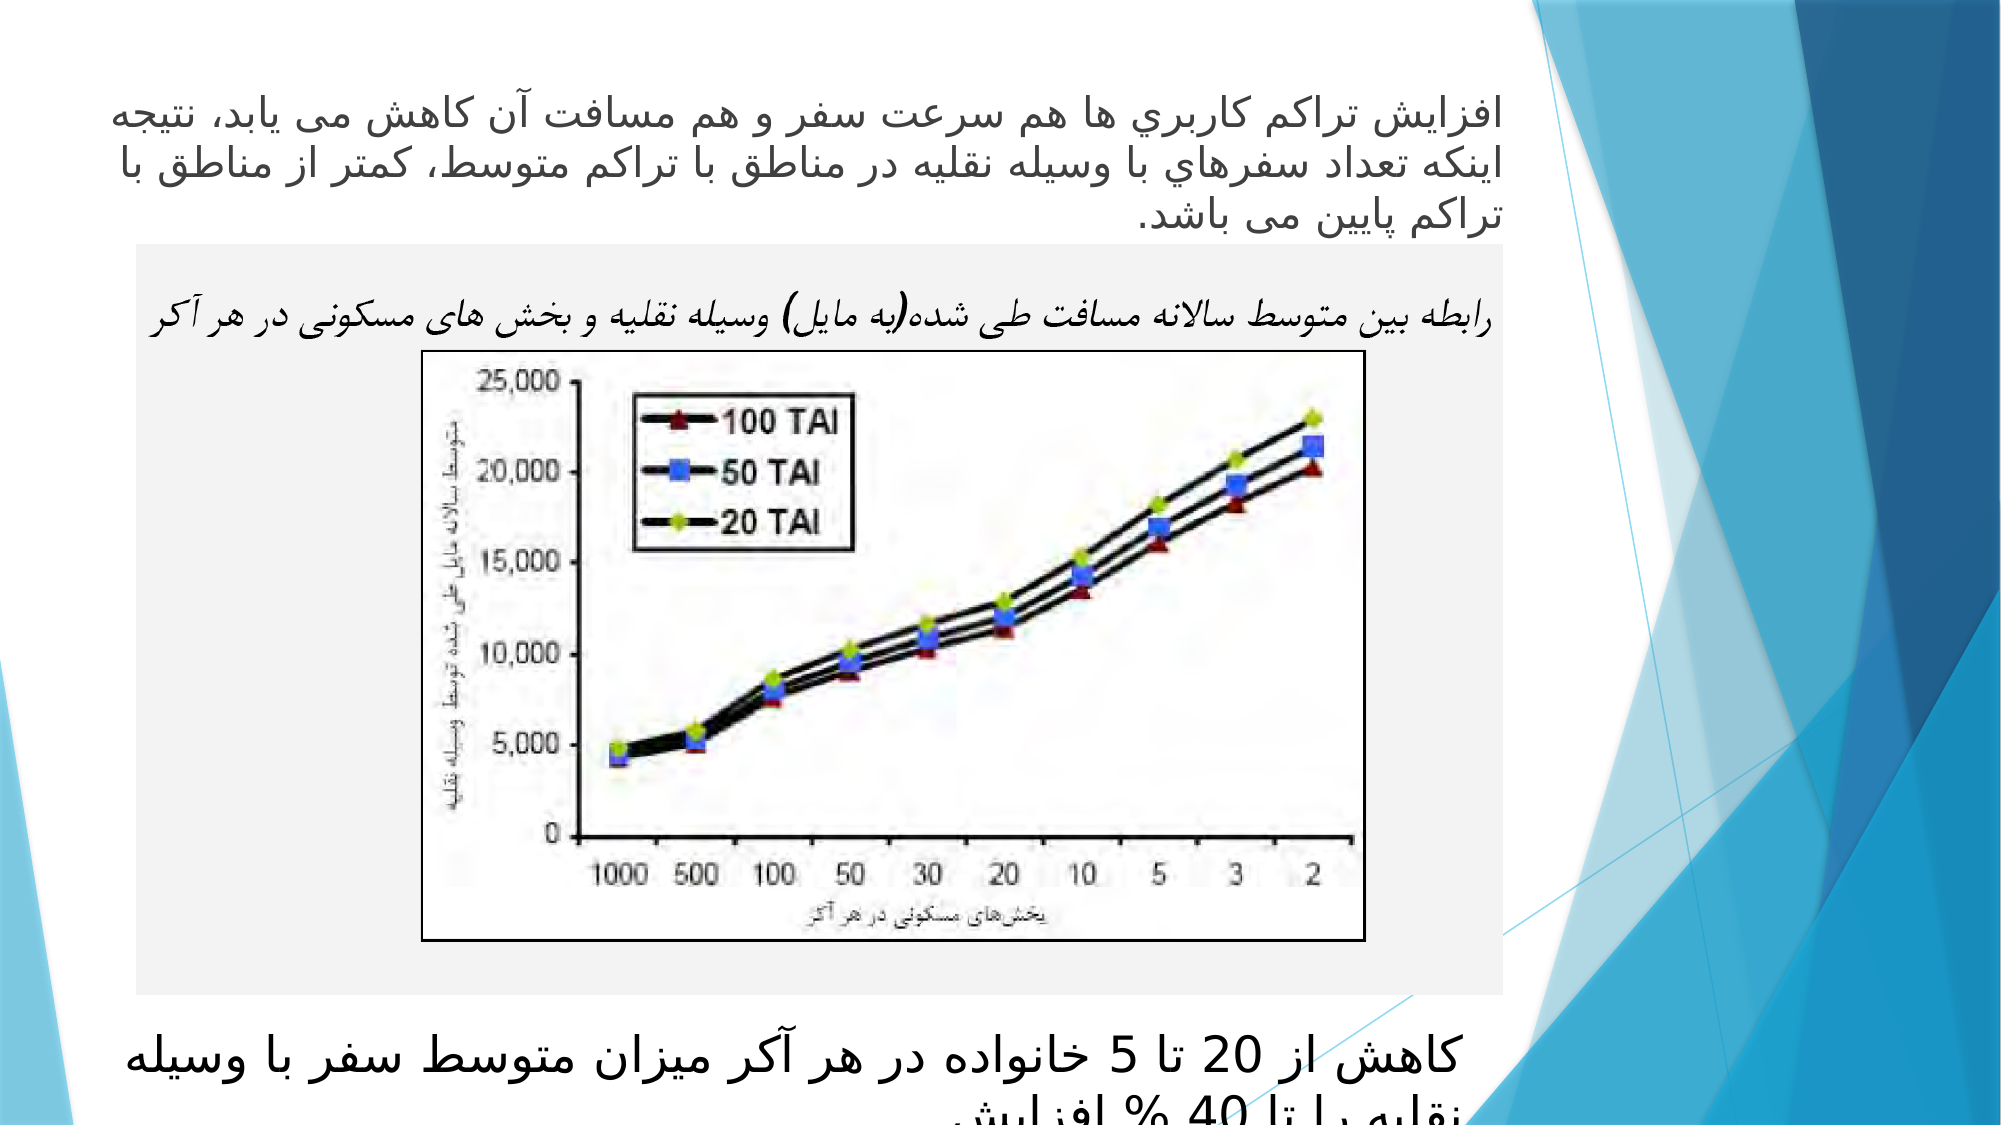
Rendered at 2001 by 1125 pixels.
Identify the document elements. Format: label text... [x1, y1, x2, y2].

list افزايش تراكم كاربري ها هم سرعت سفر و هم مسافت آن كاهش می يابد، نتيجه اينكه تعداد سفرهاي با وسيله نقليه در مناطق با تراكم متوسط، كمتر از مناطق با تراكم پايين می باشد. [79, 78, 1520, 245]
picture [136, 243, 1503, 995]
text_box كاهش از 20 تا 5 خانواده در هر آكر ميزان متوسط سفر با وسيله نقليه را تا 40 % افزايش [79, 1015, 1479, 1125]
